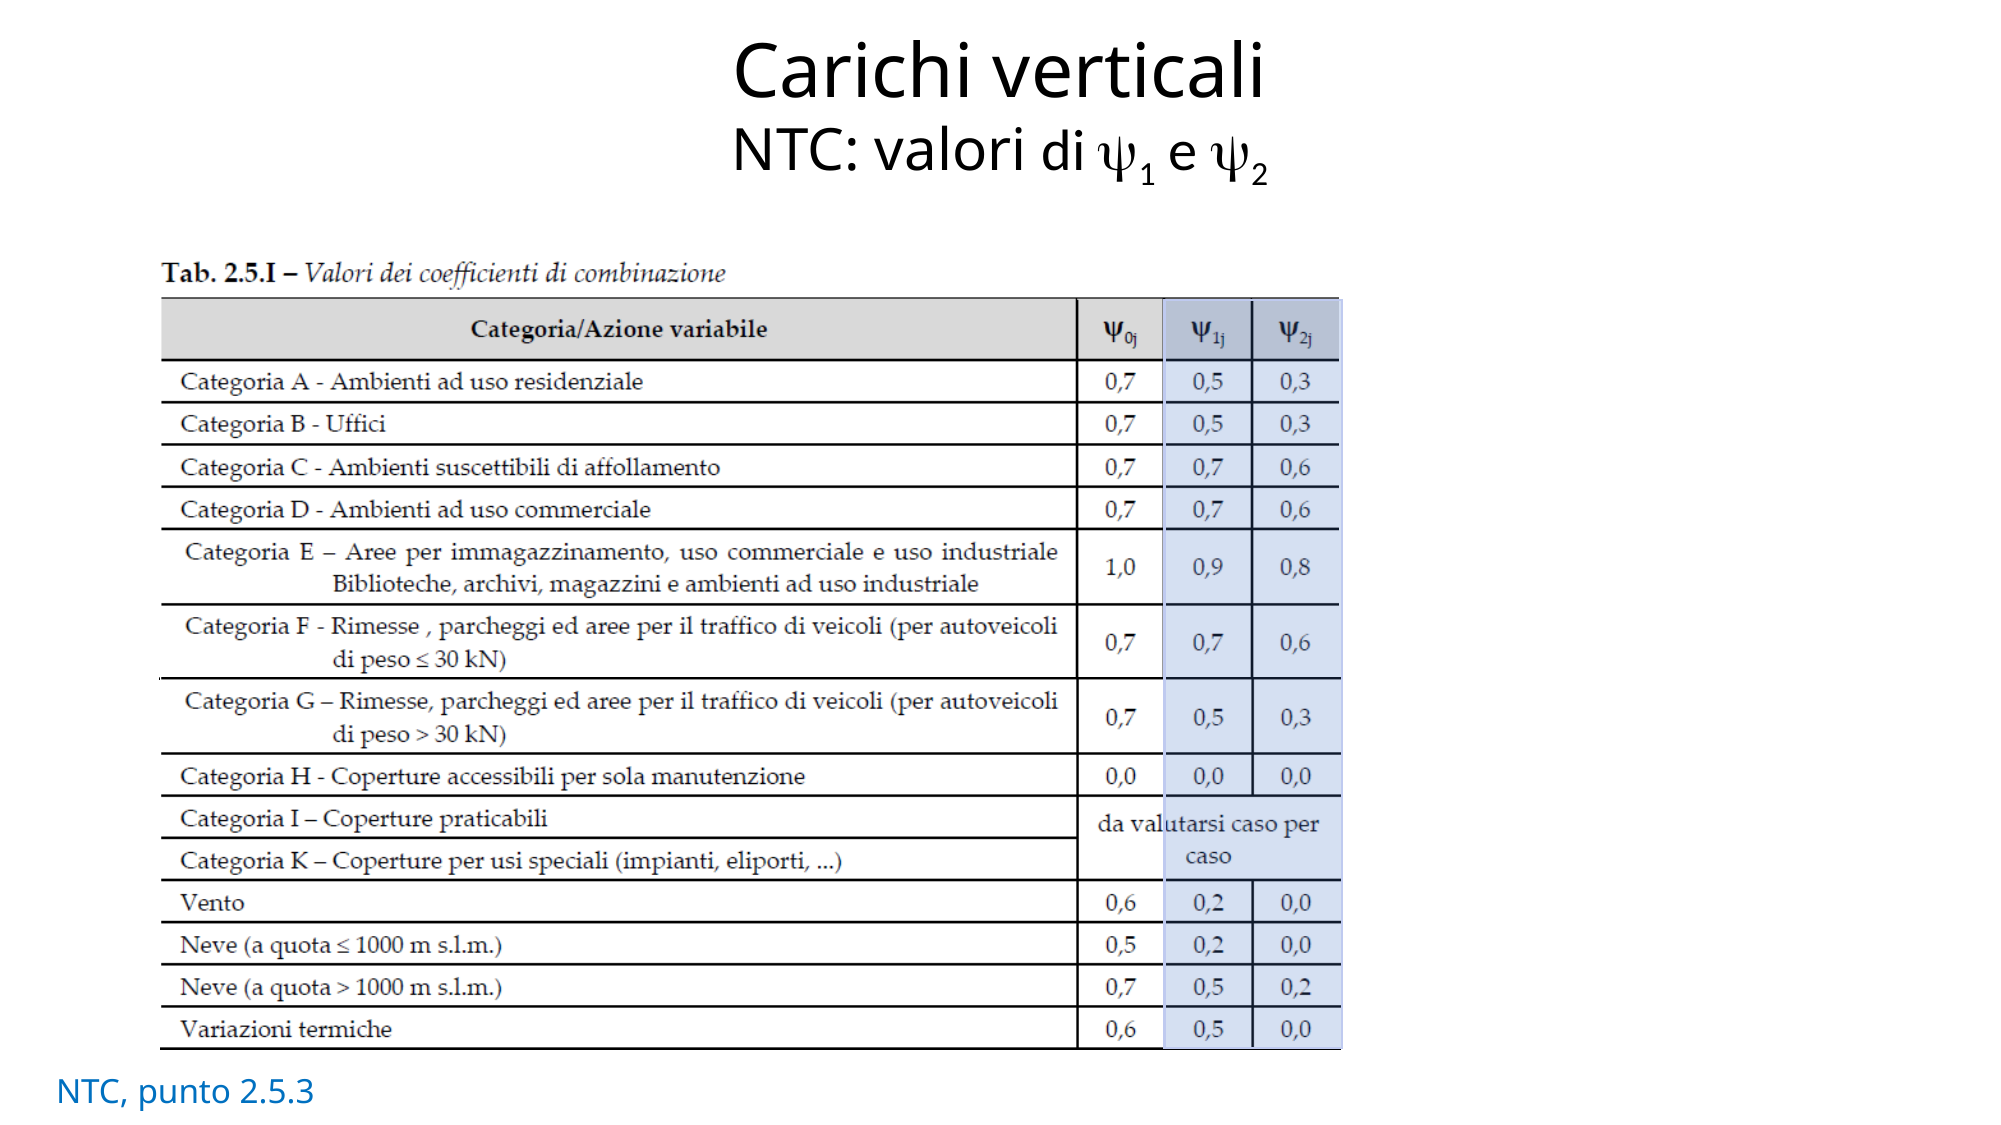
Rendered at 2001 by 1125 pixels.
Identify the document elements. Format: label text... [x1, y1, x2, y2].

title Carichi verticali NTC: valori di 1 e 2 [137, 0, 1863, 218]
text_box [159, 254, 1340, 1050]
text_box NTC, punto 2.5.3 [41, 1062, 1459, 1118]
